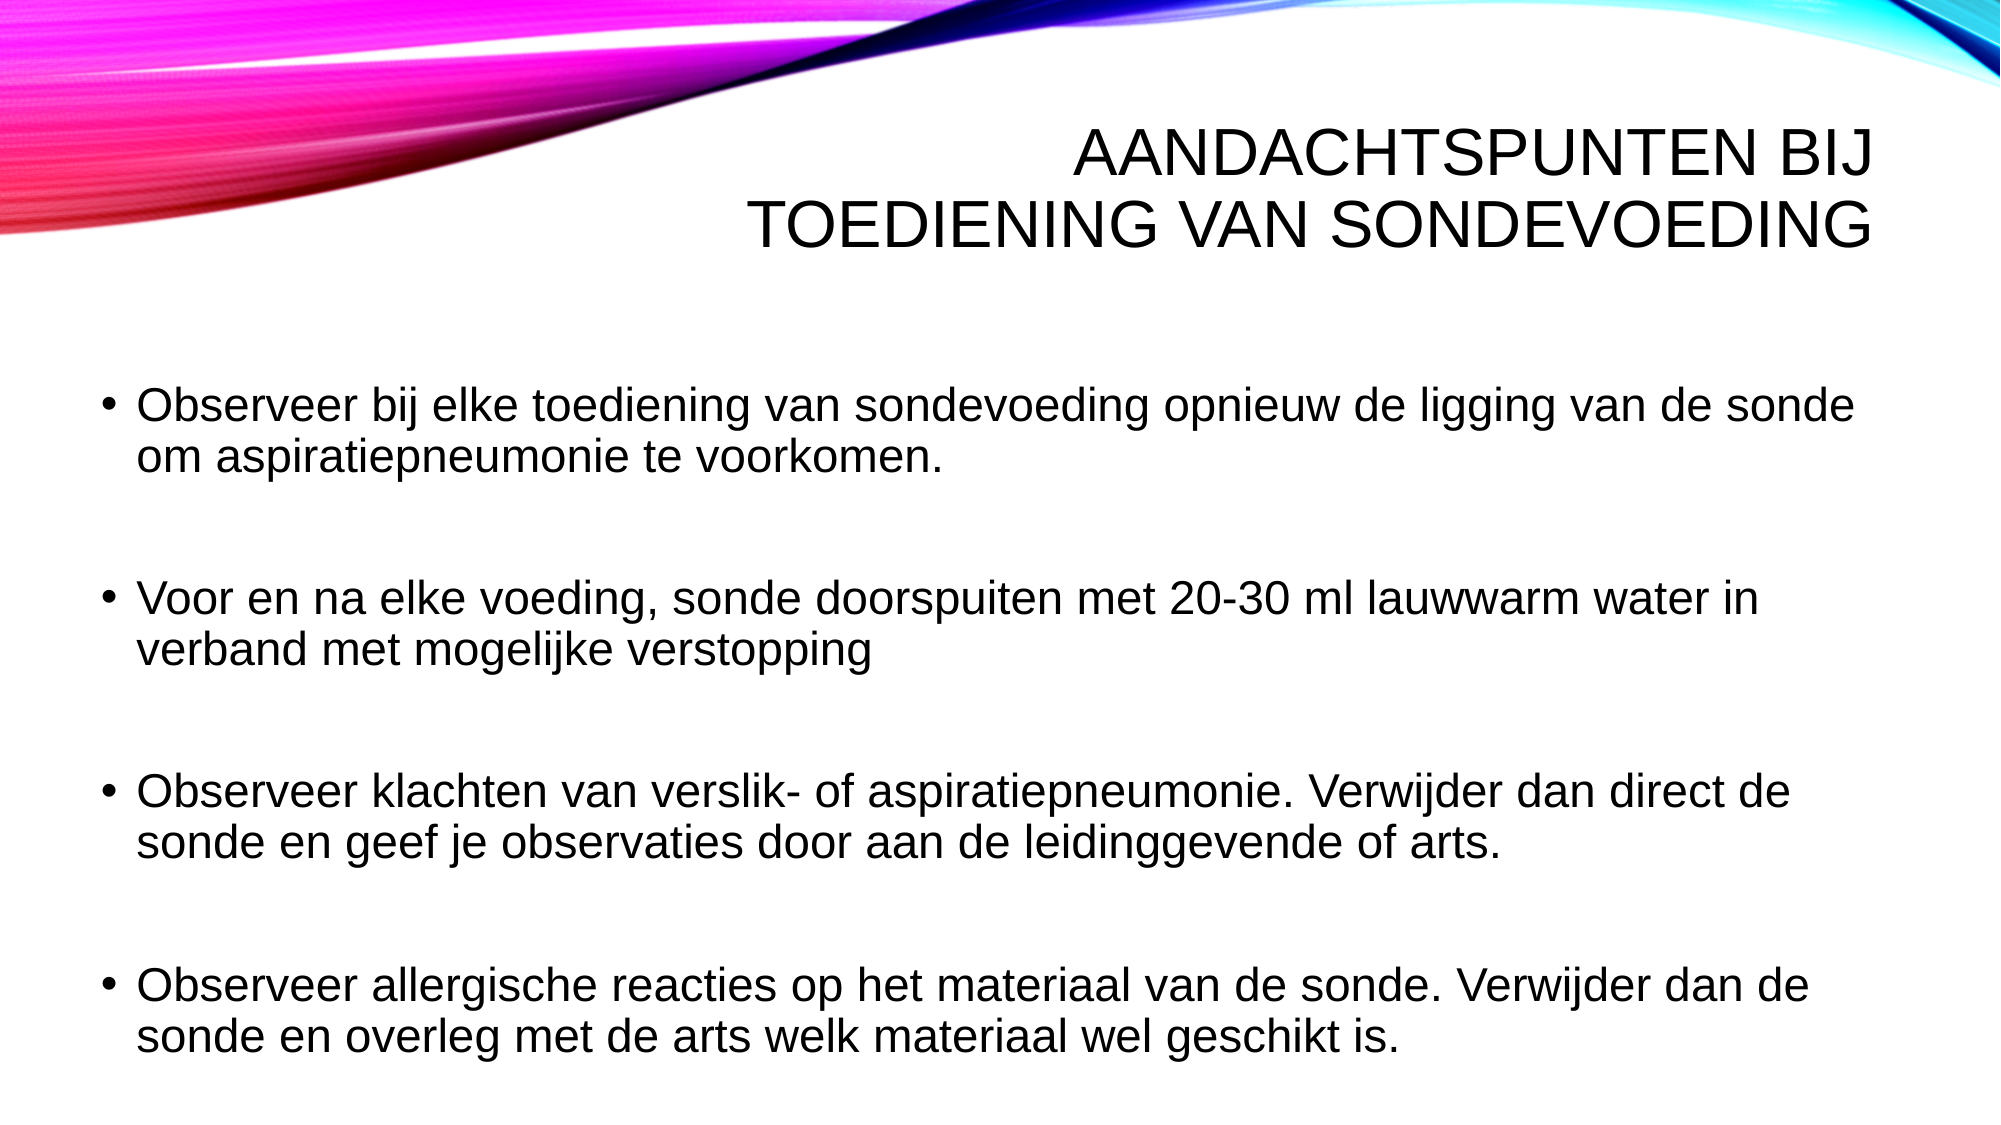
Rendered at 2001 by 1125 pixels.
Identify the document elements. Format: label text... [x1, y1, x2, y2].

picture [1890, 0, 2000, 75]
title Aandachtspunten bij toediening van sondevoeding [692, 84, 1891, 296]
picture [1910, 0, 2000, 45]
picture [0, 0, 2000, 237]
list Observeer bij elke toediening van sondevoeding opnieuw de ligging van de sonde om aspiratiepneumonie te voorkomen. Voor en na elke voeding, sonde doorspuiten met 20-30 ml lauwwarm water in verband met mogelijke verstopping Observeer klachten van verslik- of aspiratiepneumonie. Verwijder dan direct de sonde en geef je observaties door aan de leidinggevende of arts. Observeer allergische reacties op het materiaal van de sonde. Verwijder dan de sonde en overleg met de arts welk materiaal wel geschikt is. [85, 296, 1951, 1075]
